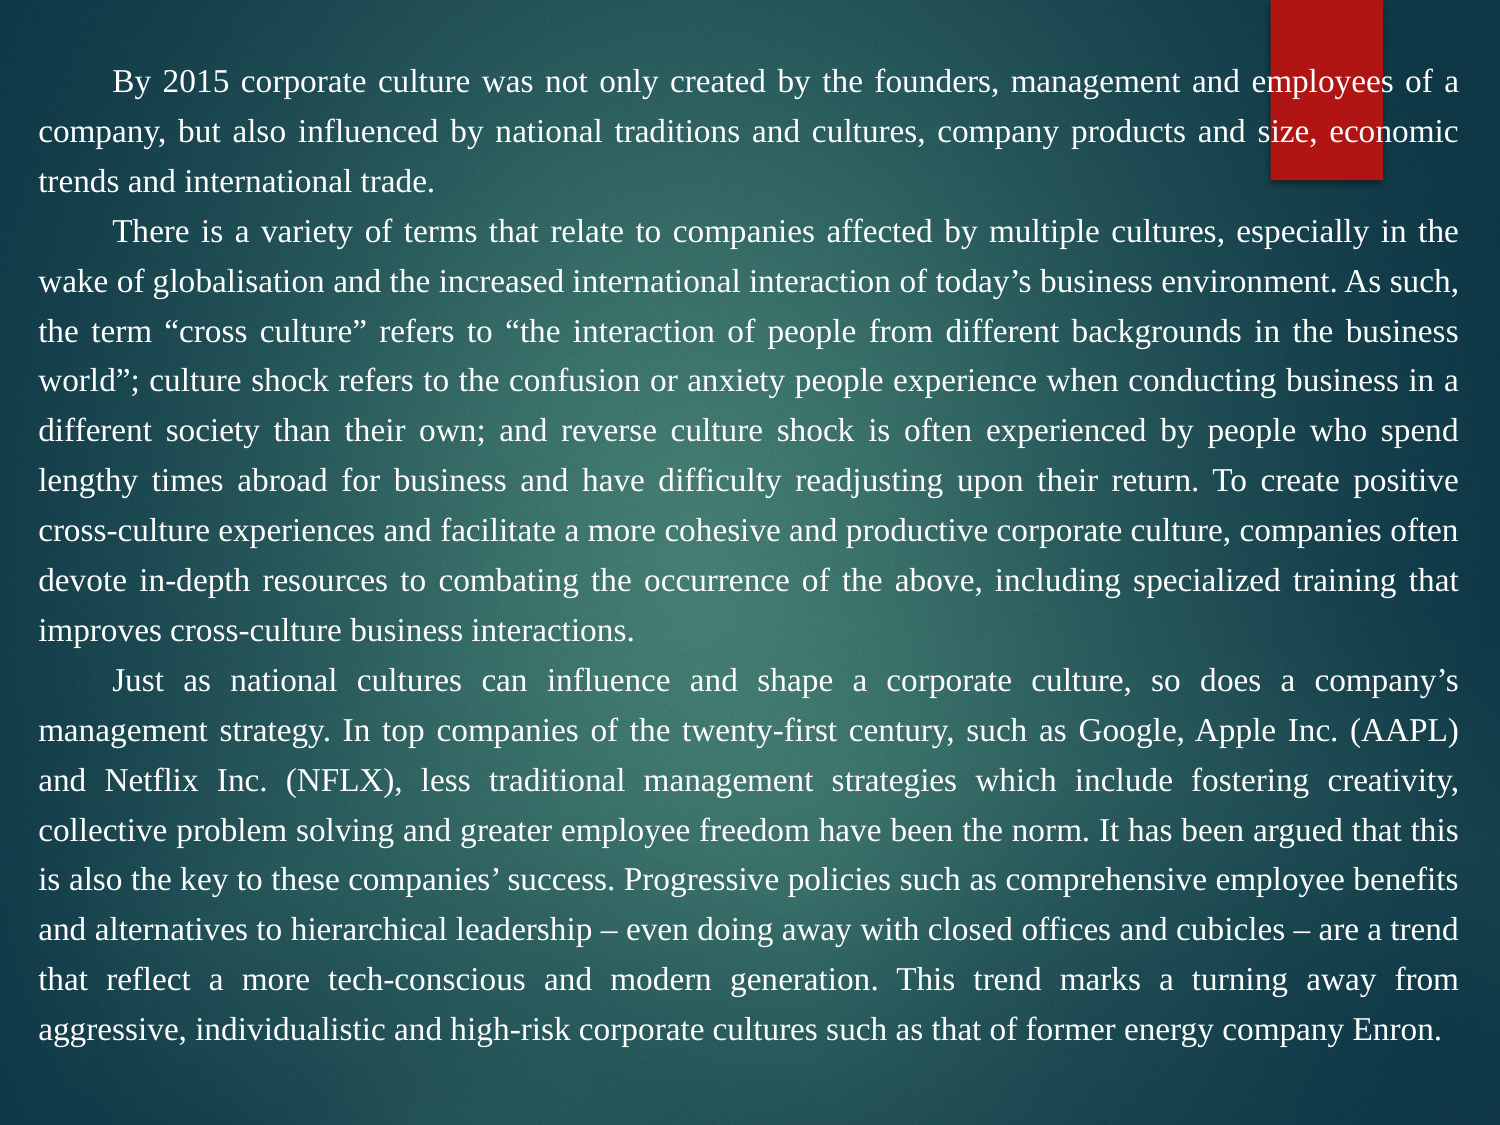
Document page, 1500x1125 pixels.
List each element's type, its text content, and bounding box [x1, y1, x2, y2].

text_box By 2015 corporate culture was not only created by the founders, management and employees of a company, but also influenced by national traditions and cultures, company products and size, economic trends and international trade. There is a variety of terms that relate to companies affected by multiple cultures, especially in the wake of globalisation and the increased international interaction of today’s business environment. As such, the term “cross culture” refers to “the interaction of people from different backgrounds in the business world”; culture shock refers to the confusion or anxiety people experience when conducting business in a different society than their own; and reverse culture shock is often experienced by people who spend lengthy times abroad for business and have difficulty readjusting upon their return. To create positive cross-culture experiences and facilitate a more cohesive and productive corporate culture, companies often devote in-depth resources to combating the occurrence of the above, including specialized training that improves cross-culture business interactions. Just as national cultures can influence and shape a corporate culture, so does a company’s management strategy. In top companies of the twenty-first century, such as Google, Apple Inc. (AAPL) and Netflix Inc. (NFLX), less traditional management strategies which include fostering creativity, collective problem solving and greater employee freedom have been the norm. It has been argued that this is also the key to these companies’ success. Progressive policies such as comprehensive employee benefits and alternatives to hierarchical leadership – even doing away with closed offices and cubicles – are a trend that reflect a more tech-conscious and modern generation. This trend marks a turning away from aggressive, individualistic and high-risk corporate cultures such as that of former energy company Enron. [23, 1, 1477, 1055]
